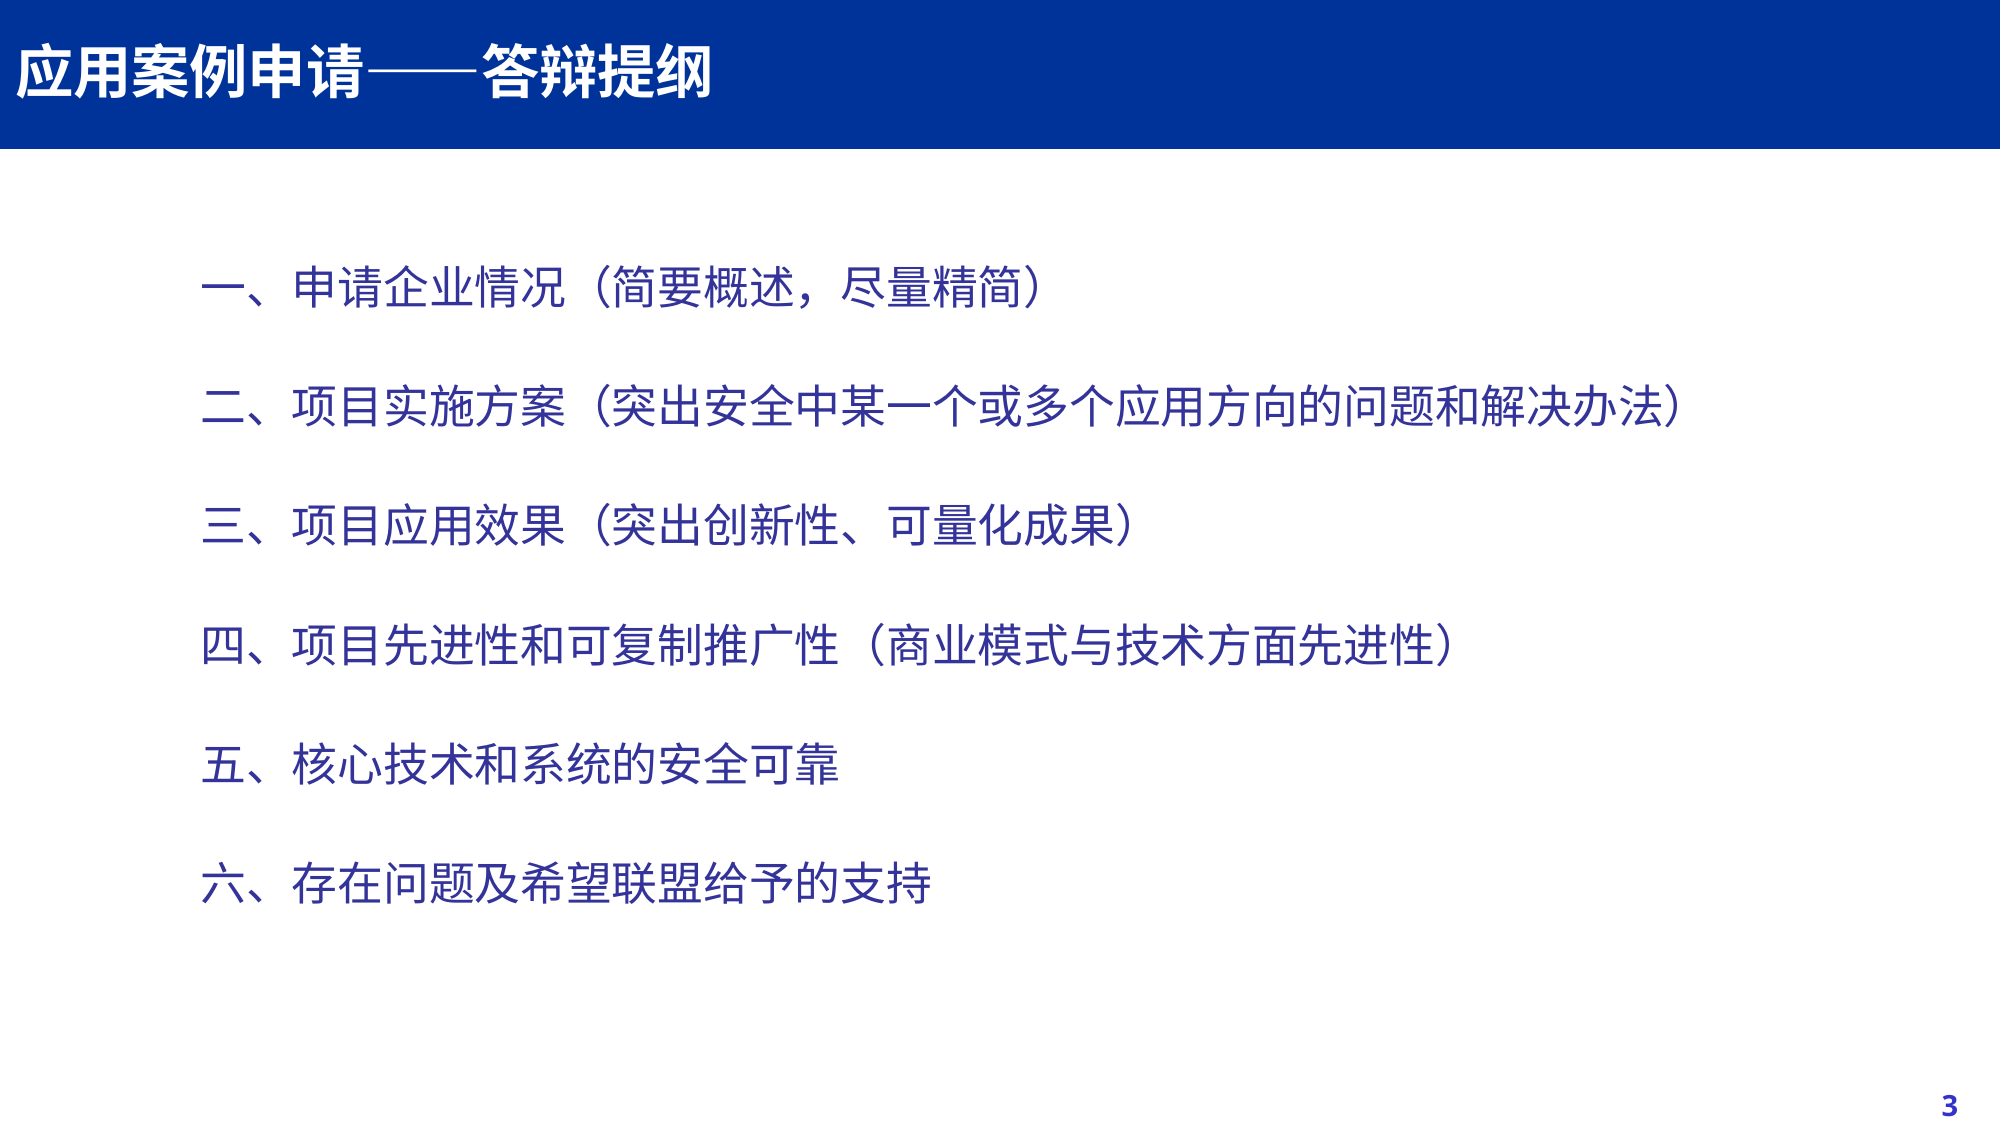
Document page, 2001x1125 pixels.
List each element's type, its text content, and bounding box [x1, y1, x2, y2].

title 应用案例申请——答辩提纲 [0, 0, 2000, 145]
text_box 一、申请企业情况（简要概述，尽量精简） 二、项目实施方案（突出安全中某一个或多个应用方向的问题和解决办法） 三、项目应用效果（突出创新性、可量化成果） 四、项目先进性和可复制推广性（商业模式与技术方面先进性） 五、核心技术和系统的安全可靠 六、存在问题及希望联盟给予的支持 [110, 196, 1819, 917]
